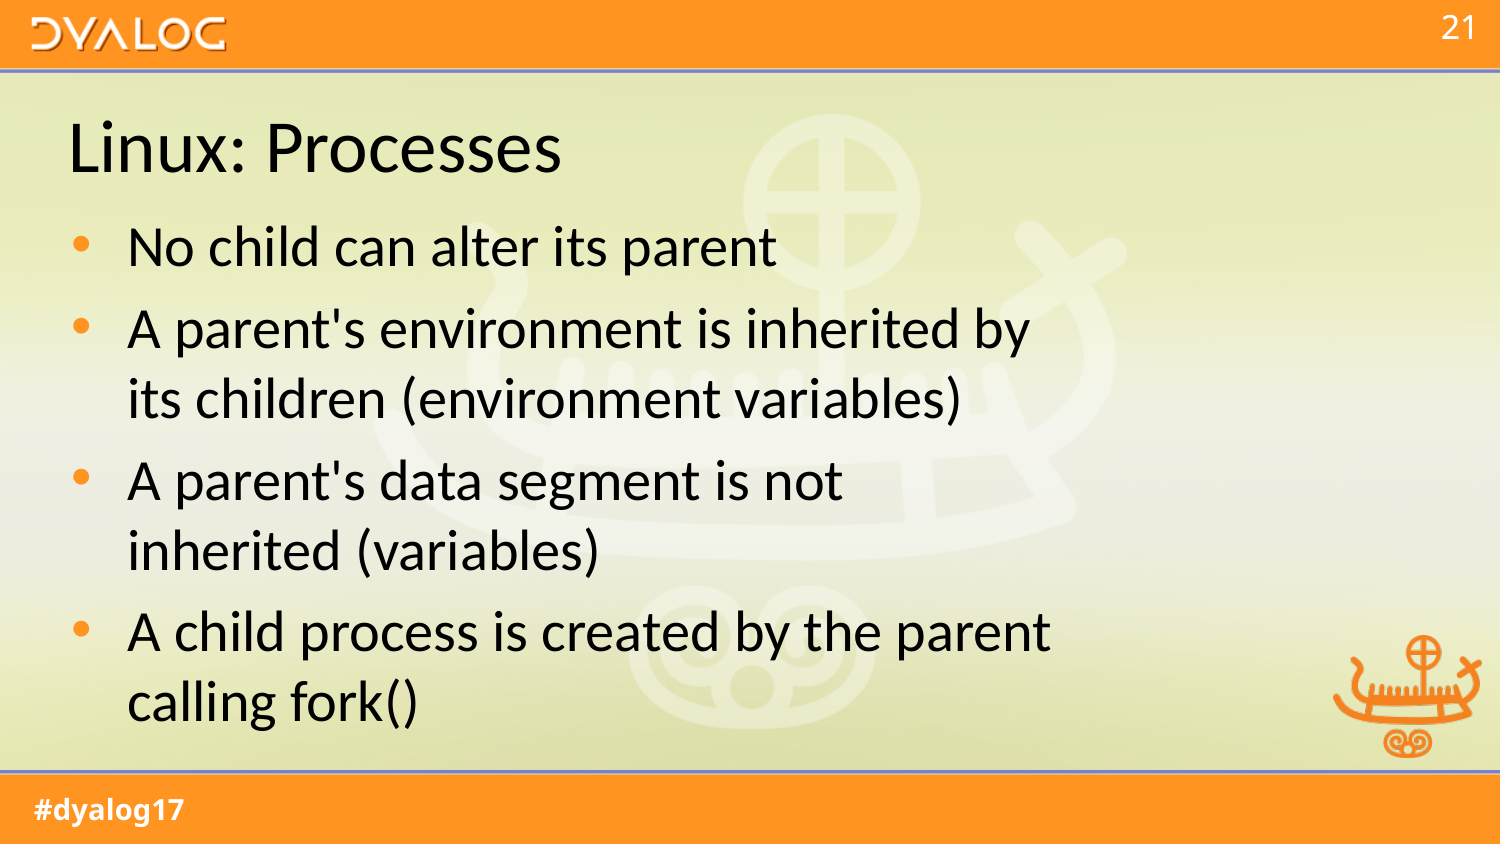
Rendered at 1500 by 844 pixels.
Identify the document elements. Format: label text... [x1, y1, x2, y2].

list No child can alter its parent A parent's environment is inherited by its children (environment variables) A parent's data segment is not inherited (variables) A child process is created by the parent calling fork() [56, 200, 1069, 758]
title Linux: Processes [53, 94, 1425, 192]
picture [0, 0, 1500, 844]
